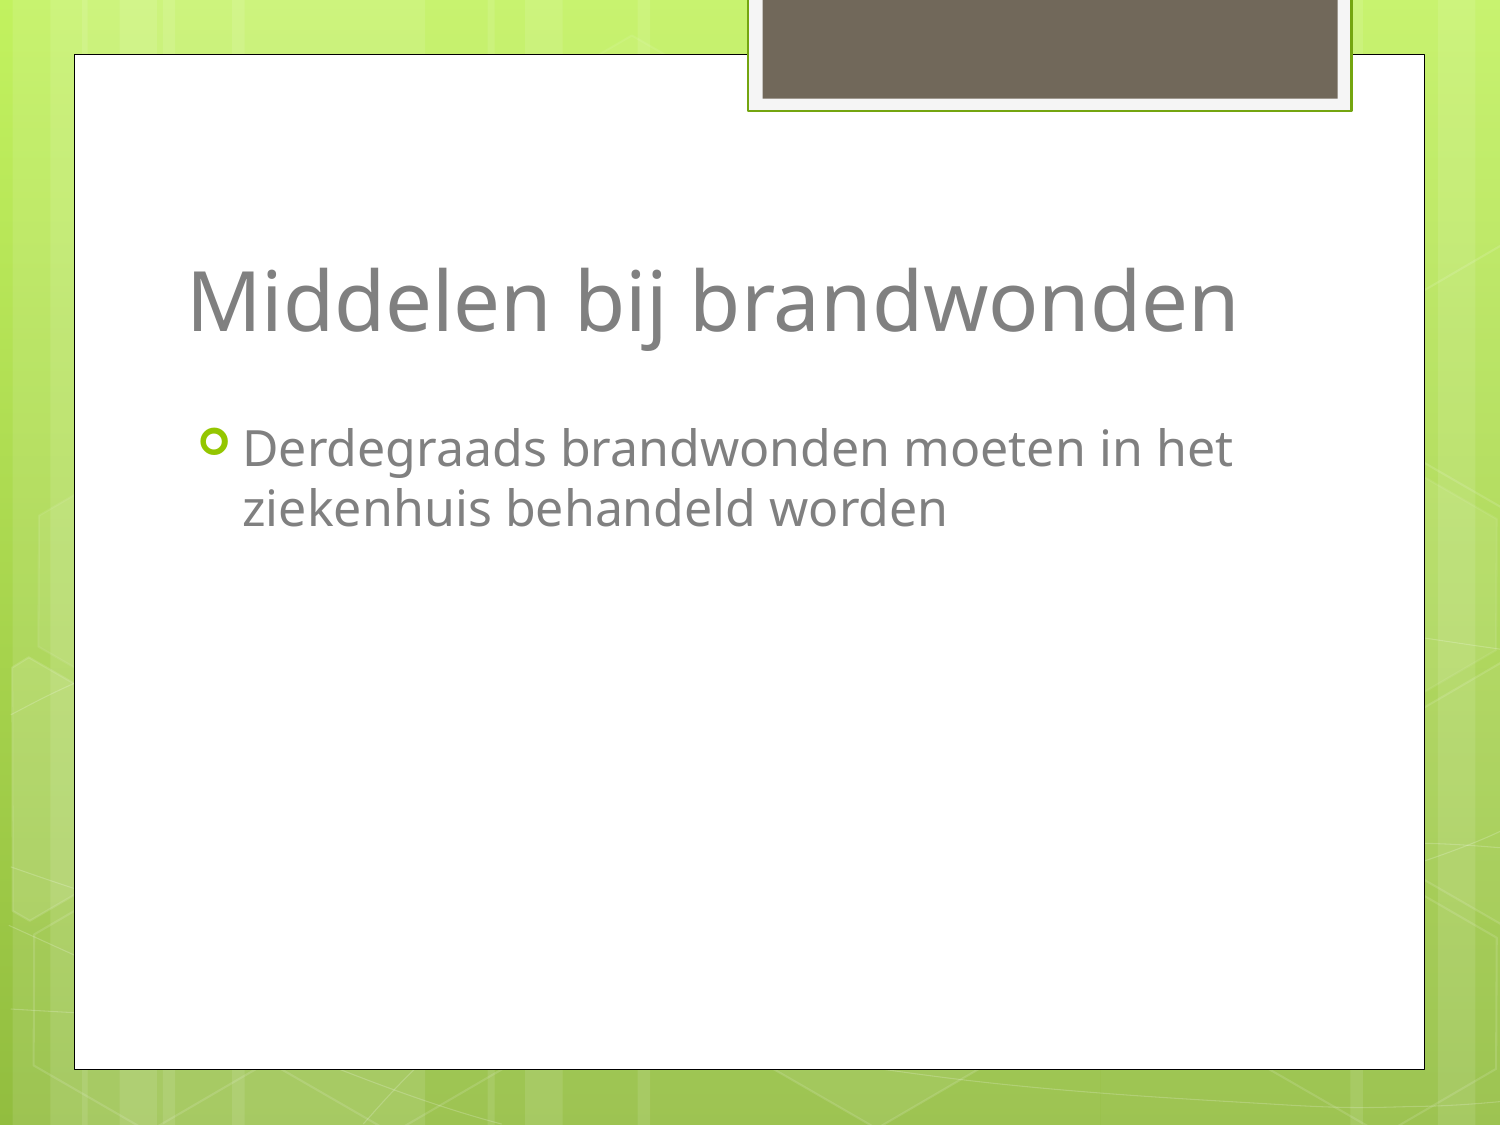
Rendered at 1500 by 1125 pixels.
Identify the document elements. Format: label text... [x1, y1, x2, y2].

list Derdegraads brandwonden moeten in het ziekenhuis behandeld worden [171, 408, 1283, 957]
title Middelen bij brandwonden [171, 168, 1324, 357]
